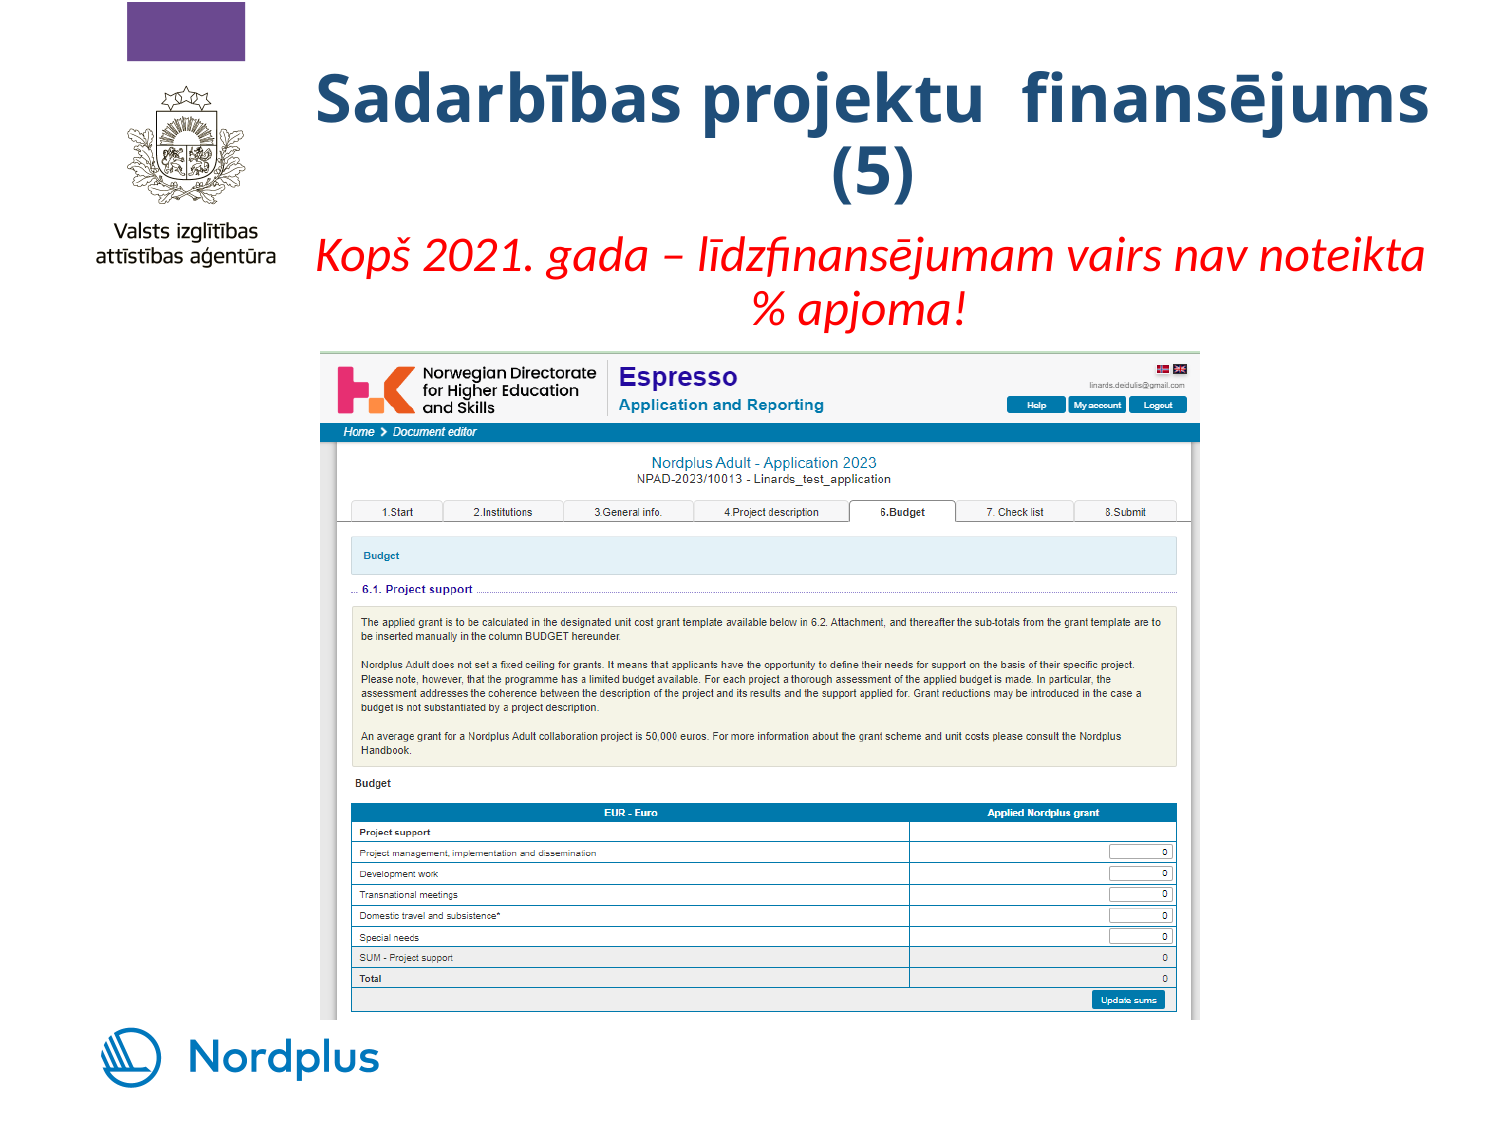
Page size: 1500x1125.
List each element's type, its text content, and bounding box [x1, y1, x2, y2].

title Sadarbības projektu finansējums (5) [258, 59, 1489, 215]
picture [0, 0, 1500, 1125]
text_box Kopš 2021. gada – līdzfinansējumam vairs nav noteikta % apjoma! [270, 220, 1460, 344]
